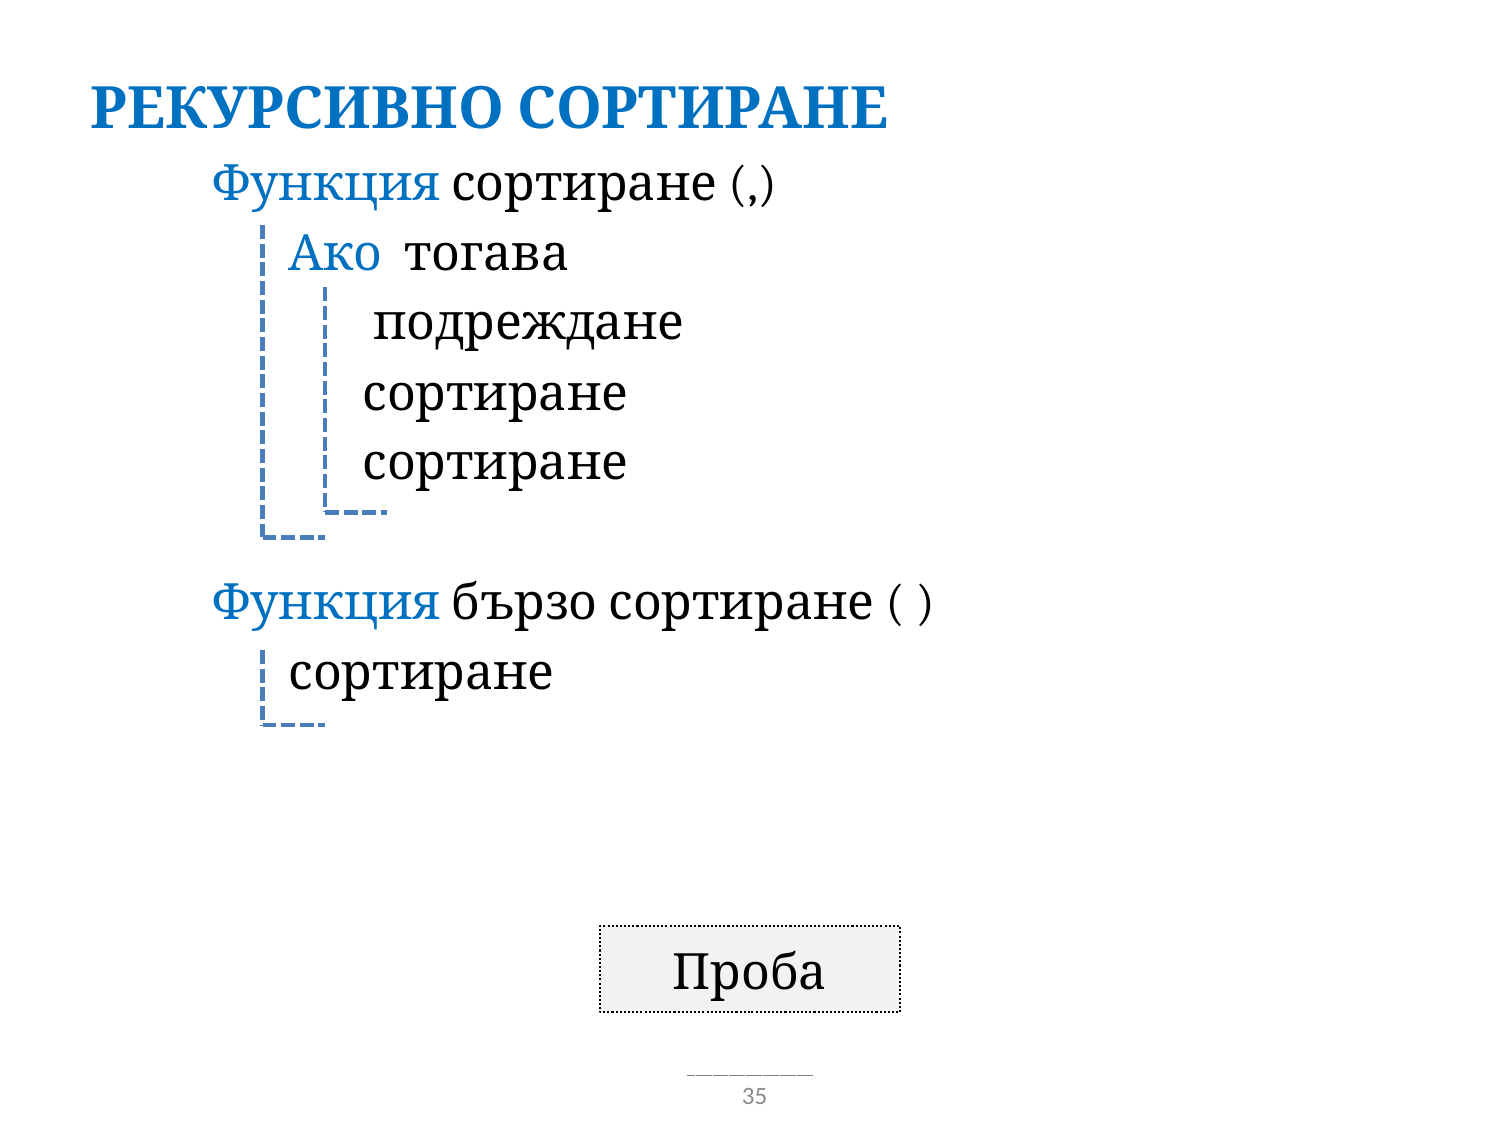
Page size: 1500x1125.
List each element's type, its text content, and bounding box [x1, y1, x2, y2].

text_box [262, 649, 326, 726]
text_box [262, 224, 326, 538]
slide_number 35 [579, 1065, 930, 1125]
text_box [329, 287, 388, 513]
text_box Проба [598, 924, 902, 1014]
